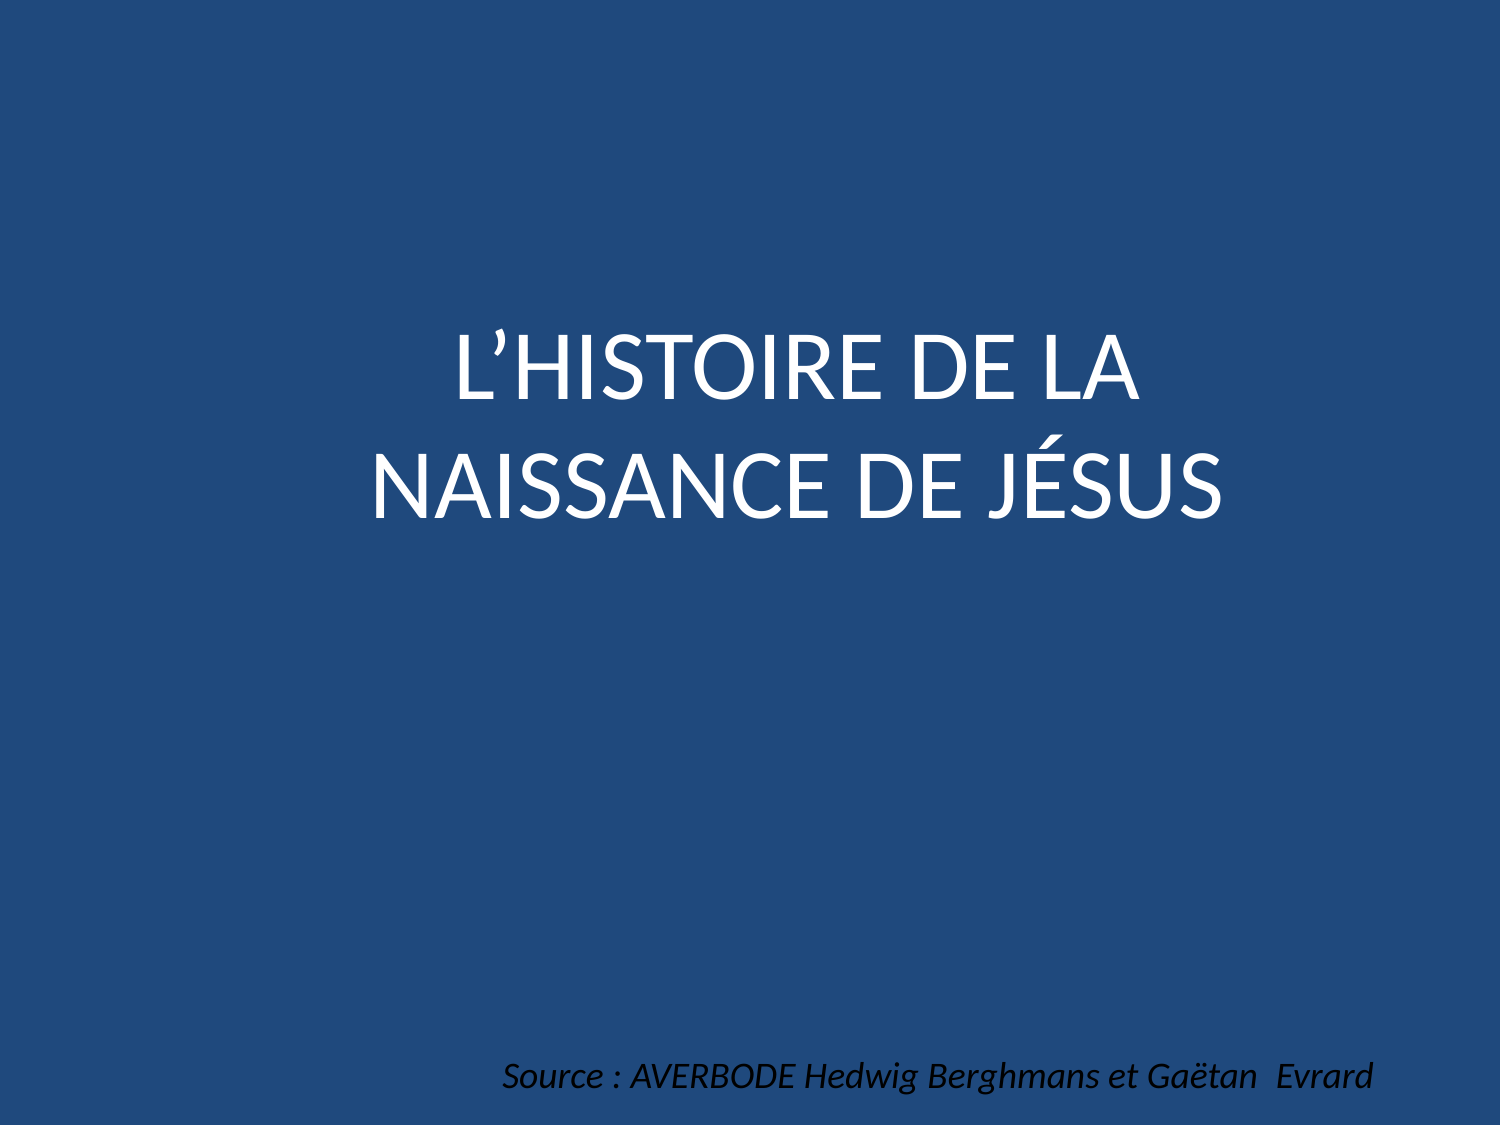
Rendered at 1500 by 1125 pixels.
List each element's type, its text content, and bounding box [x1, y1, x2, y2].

text_box L’HISTOIRE DE LA NAISSANCE DE JÉSUS [230, 291, 1365, 547]
text_box Source : AVERBODE Hedwig Berghmans et Gaëtan Evrard [487, 1044, 1495, 1104]
